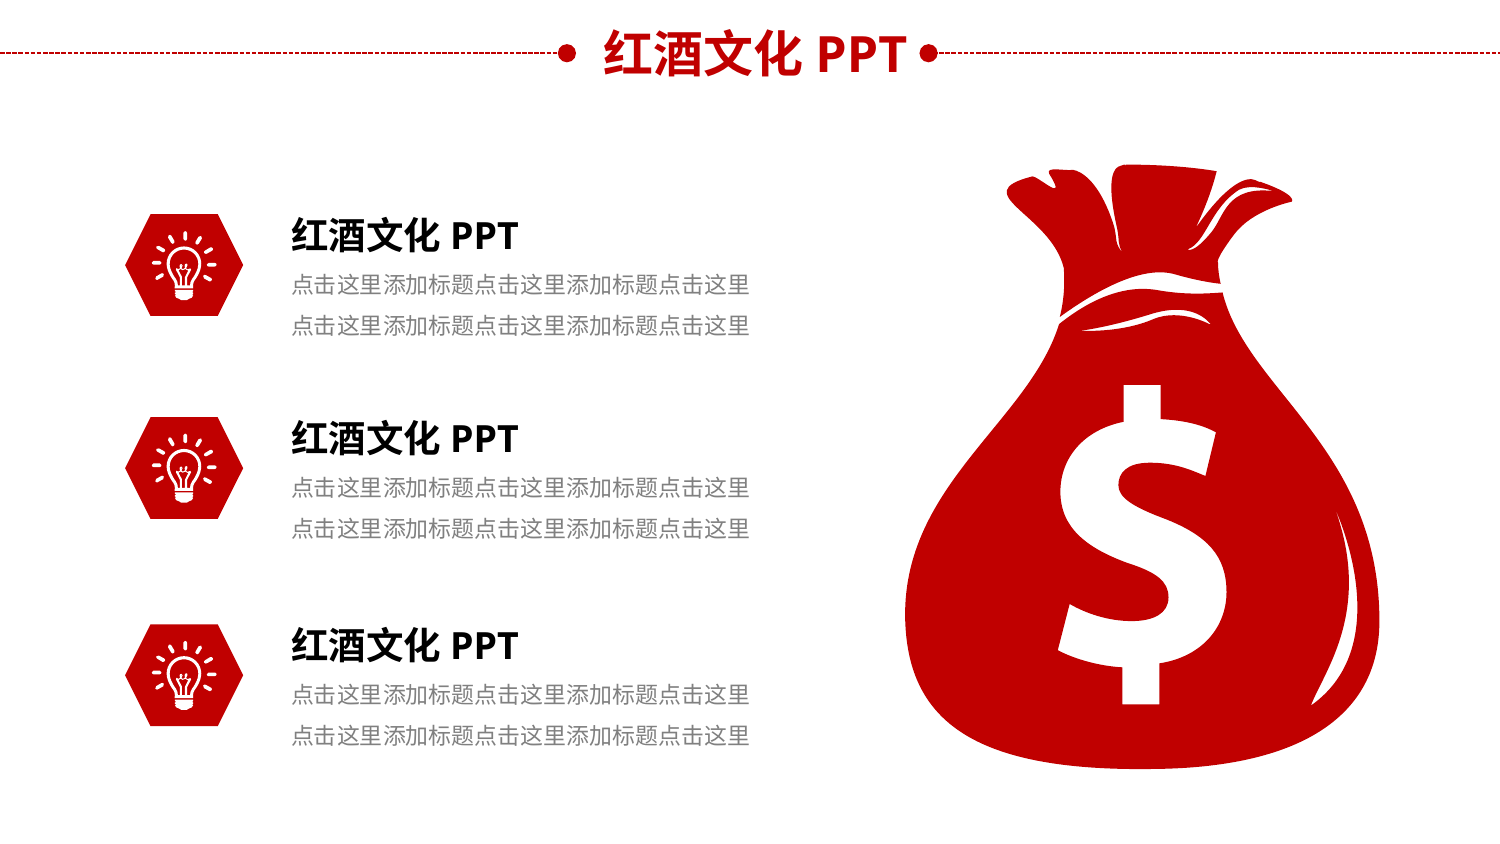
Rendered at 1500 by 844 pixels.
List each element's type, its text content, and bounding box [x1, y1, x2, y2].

text_box 红酒文化PPT 点击这里添加标题点击这里添加标题点击这里点击这里添加标题点击这里添加标题点击这里 [283, 185, 778, 343]
text_box 红酒文化PPT 点击这里添加标题点击这里添加标题点击这里点击这里添加标题点击这里添加标题点击这里 [283, 595, 778, 754]
text_box [555, 42, 579, 65]
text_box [151, 230, 217, 301]
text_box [151, 433, 217, 503]
text_box [123, 212, 246, 319]
text_box 红酒文化PPT [583, 15, 928, 91]
text_box 红酒文化PPT 点击这里添加标题点击这里添加标题点击这里点击这里添加标题点击这里添加标题点击这里 [283, 388, 778, 546]
text_box [123, 622, 246, 729]
text_box [917, 42, 940, 65]
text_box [151, 640, 217, 711]
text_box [891, 164, 1400, 772]
text_box [123, 415, 246, 522]
